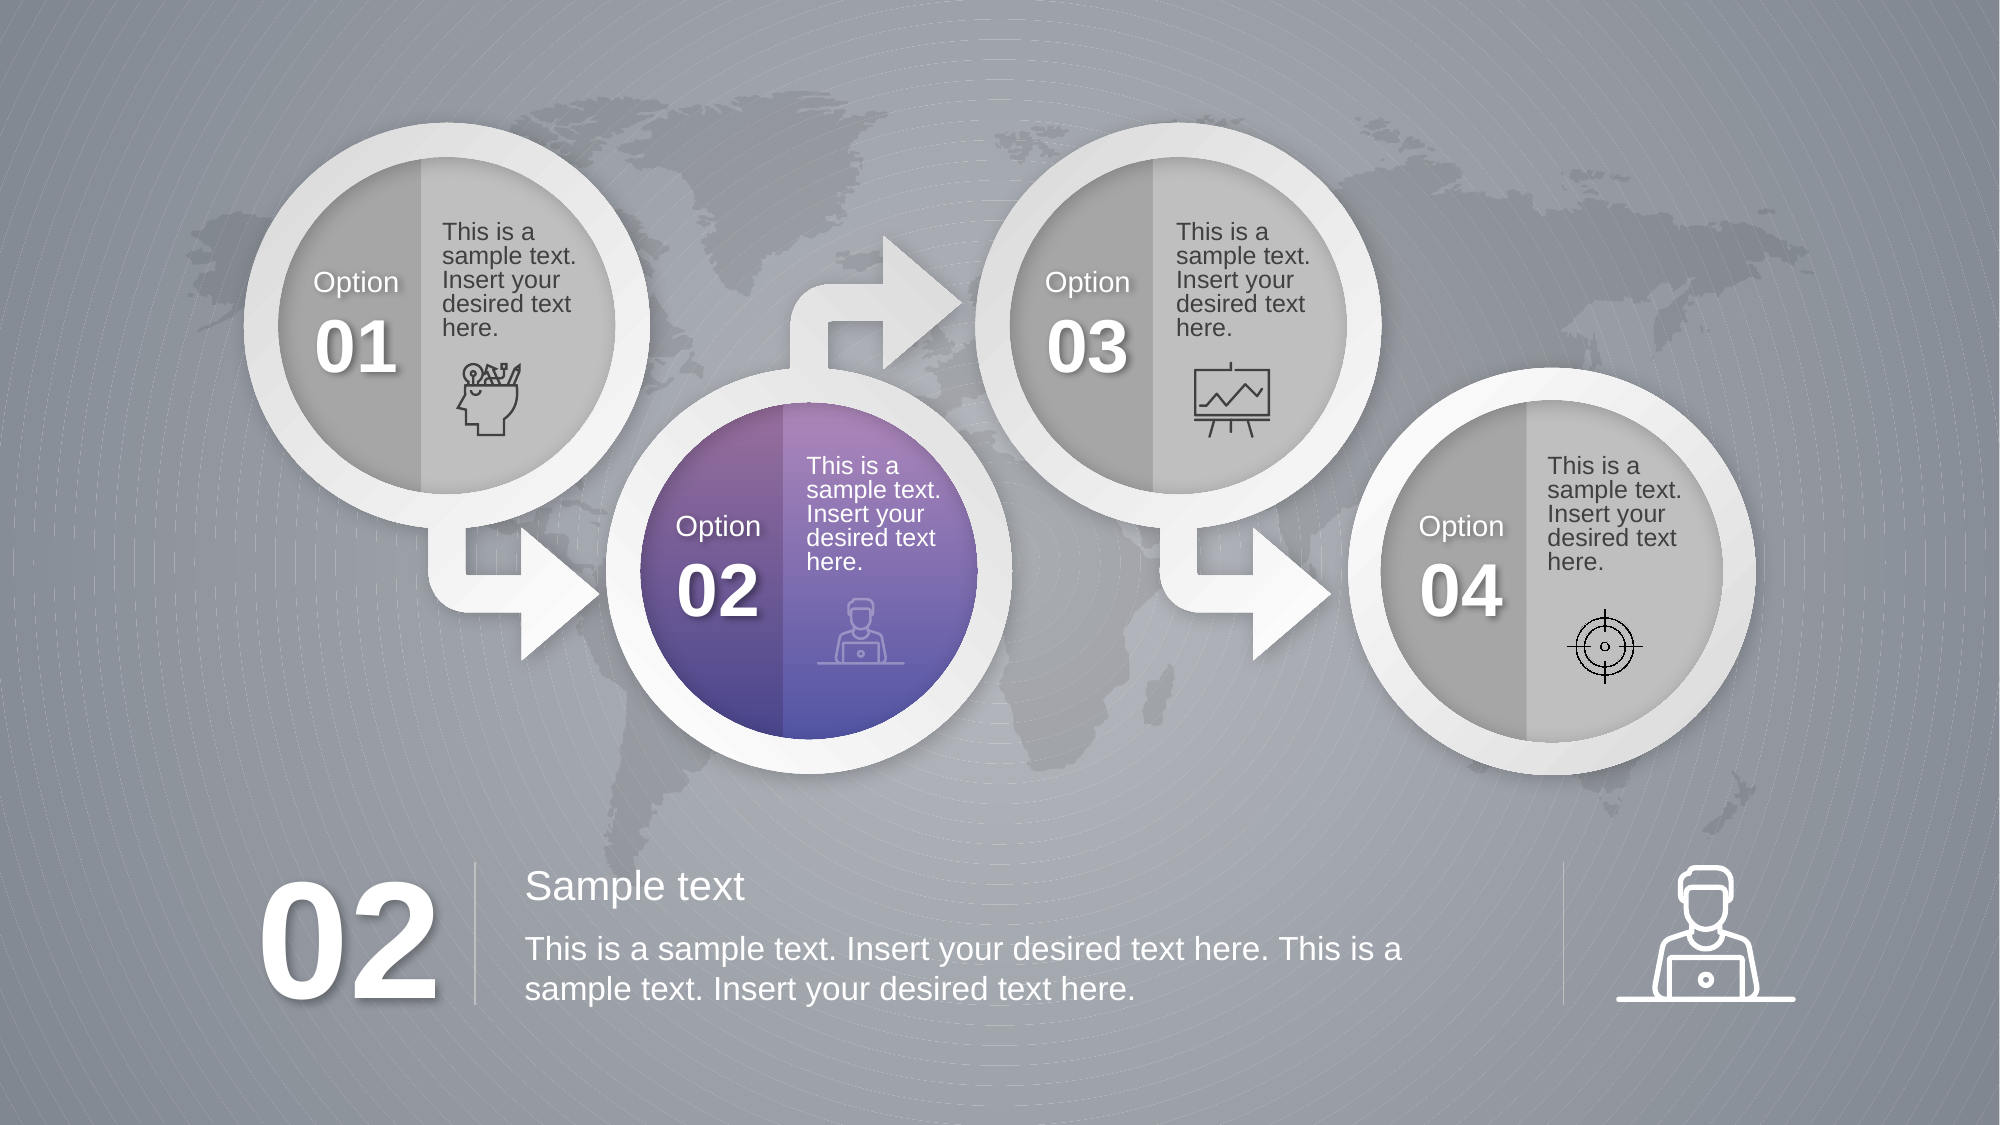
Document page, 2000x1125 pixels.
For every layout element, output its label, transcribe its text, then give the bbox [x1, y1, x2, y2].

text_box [184, 90, 1815, 888]
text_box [816, 597, 905, 665]
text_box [1193, 361, 1271, 438]
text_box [509, 850, 1516, 1017]
text_box 02 [241, 899, 457, 1040]
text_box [1616, 864, 1796, 1003]
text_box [455, 362, 521, 437]
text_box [1566, 608, 1644, 685]
